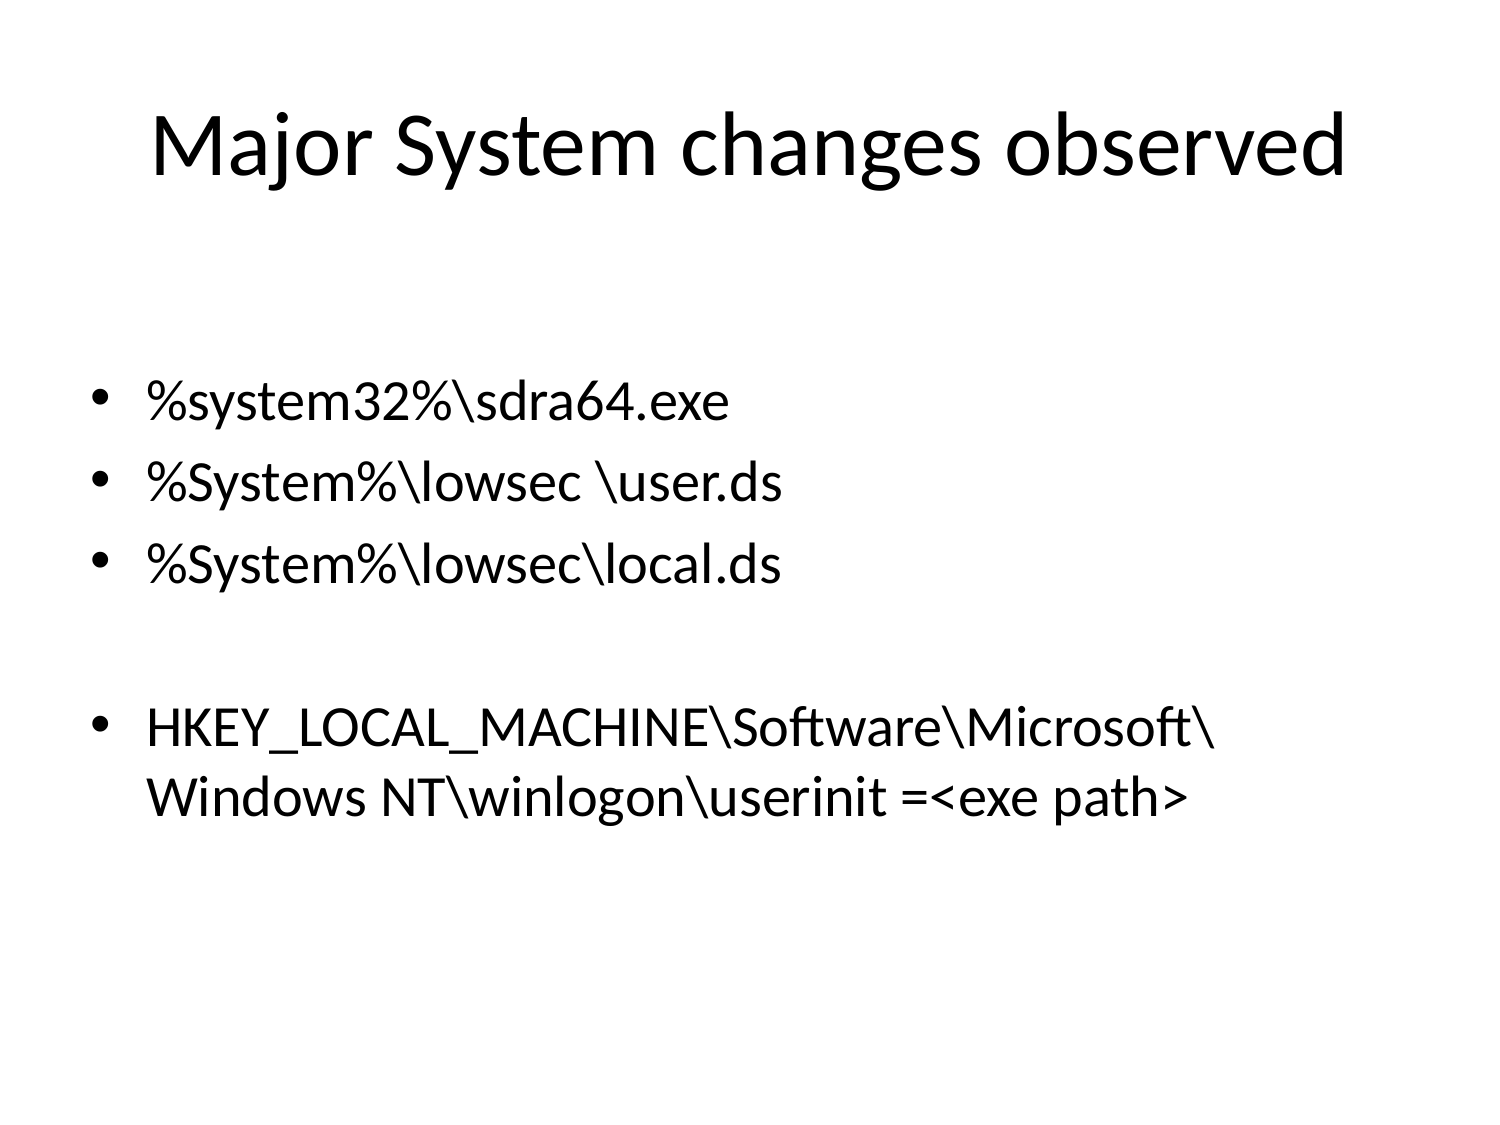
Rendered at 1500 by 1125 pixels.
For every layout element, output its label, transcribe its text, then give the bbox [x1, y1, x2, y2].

title Major System changes observed [75, 45, 1425, 233]
list %system32%\sdra64.exe %System%\lowsec \user.ds %System%\lowsec\local.ds HKEY_LOCAL_MACHINE\Software\Microsoft\Windows NT\winlogon\userinit =<exe path> [75, 262, 1425, 1005]
